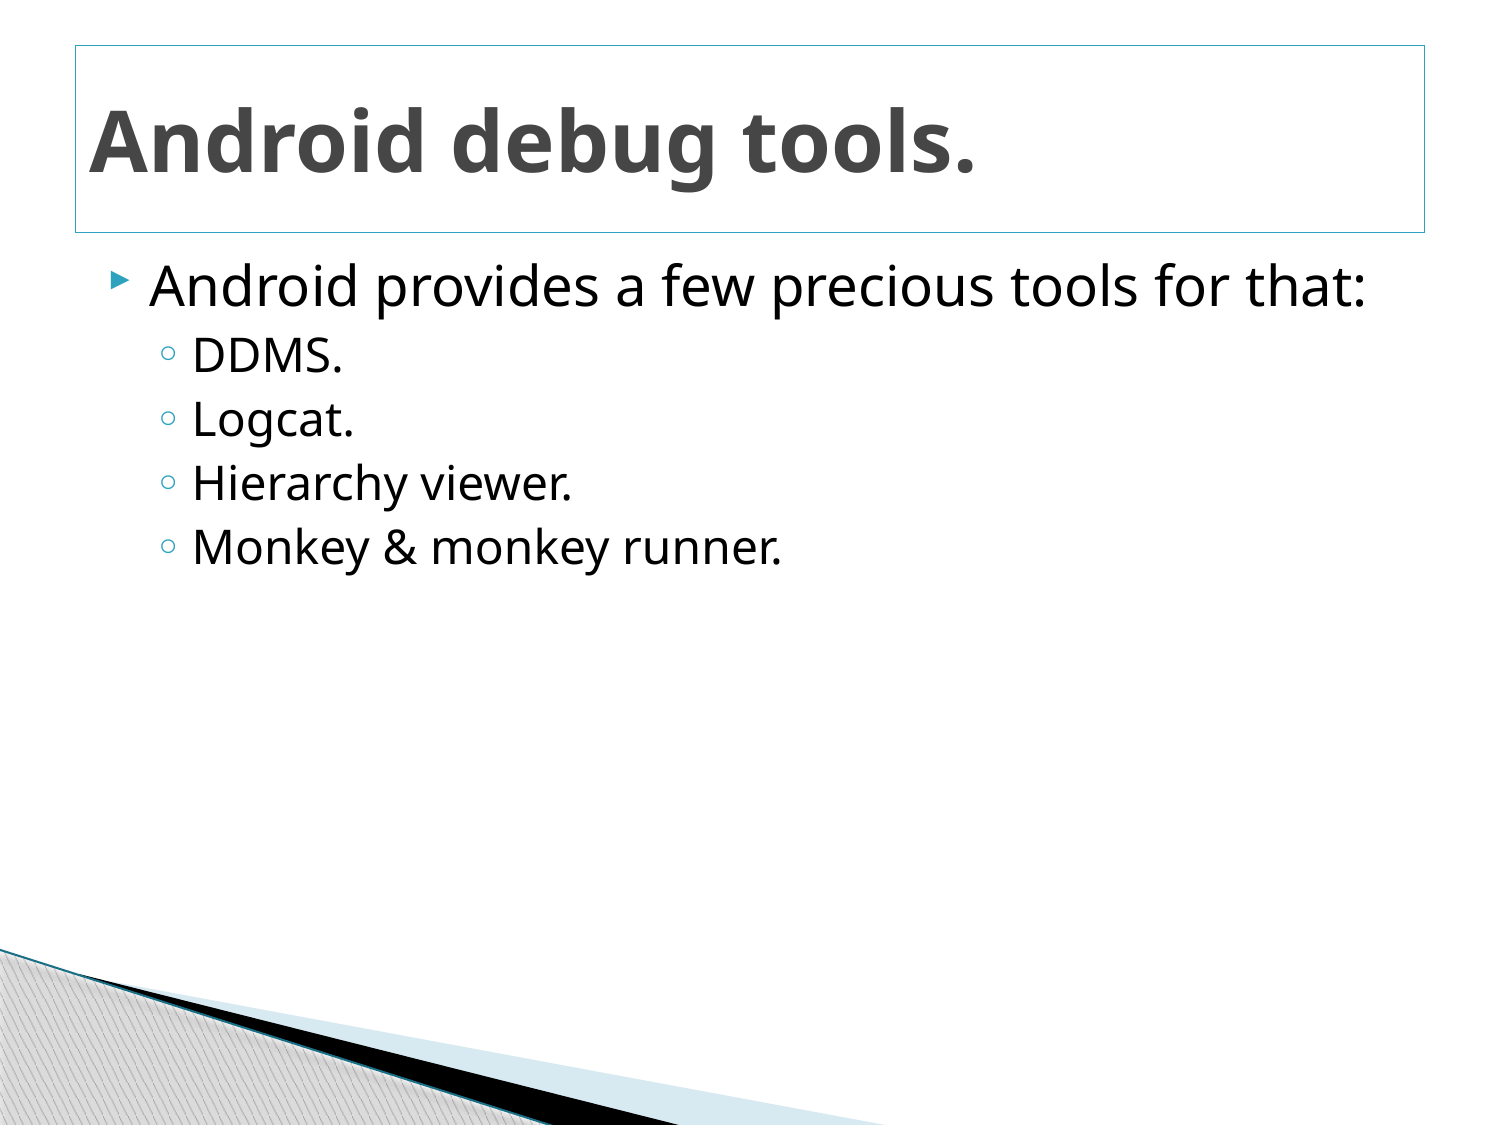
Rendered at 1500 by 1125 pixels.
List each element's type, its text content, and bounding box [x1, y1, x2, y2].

title Android debug tools. [75, 45, 1425, 233]
list Android provides a few precious tools for that: DDMS. Logcat. Hierarchy viewer. Monkey & monkey runner. [75, 243, 1425, 986]
